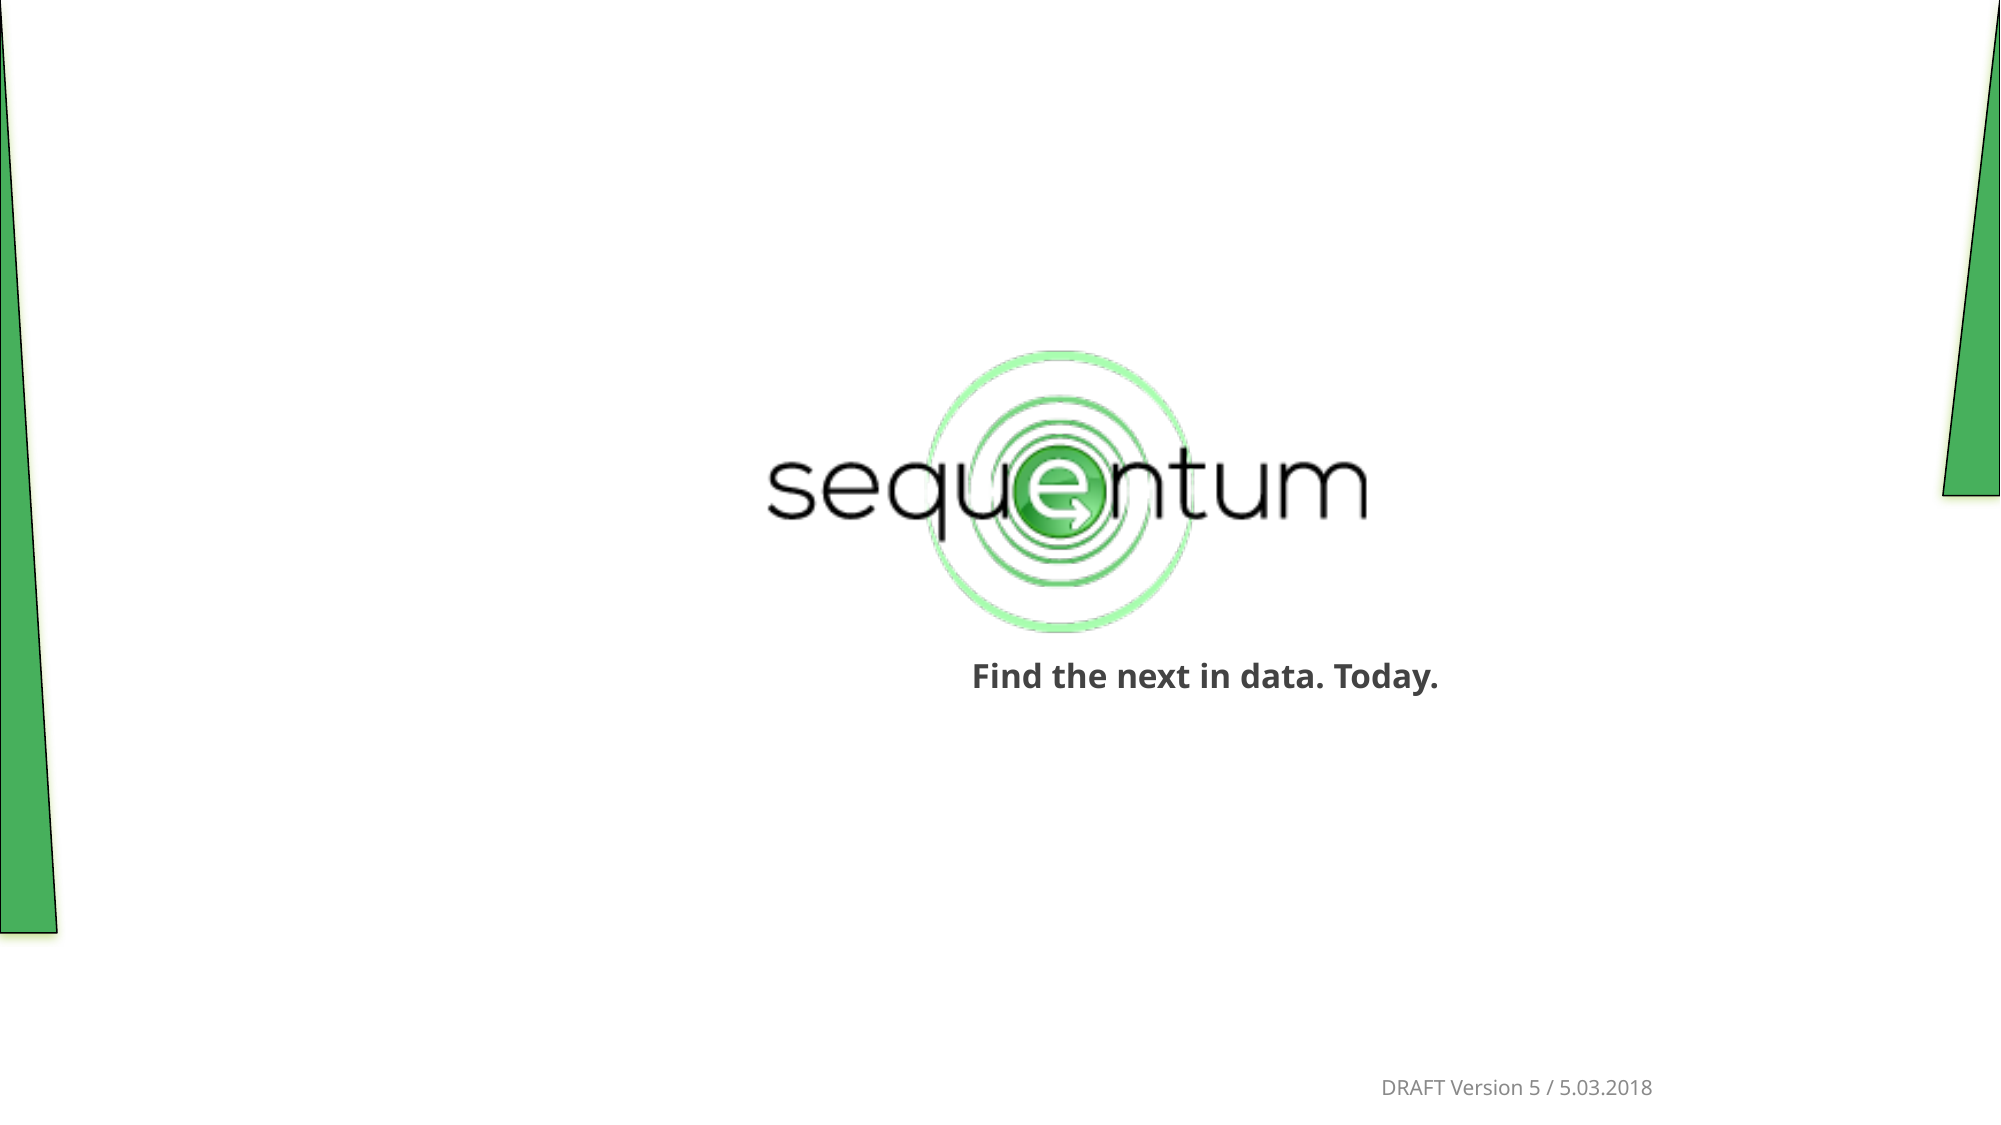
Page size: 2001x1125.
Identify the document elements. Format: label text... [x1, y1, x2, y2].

text_box DRAFT Version 5 / 5.03.2018 [0, 1067, 2000, 1108]
picture [761, 344, 1383, 640]
text_box [0, 0, 57, 933]
text_box [1942, 0, 2000, 496]
subtitle Find the next in data. Today. [352, 647, 2000, 1018]
